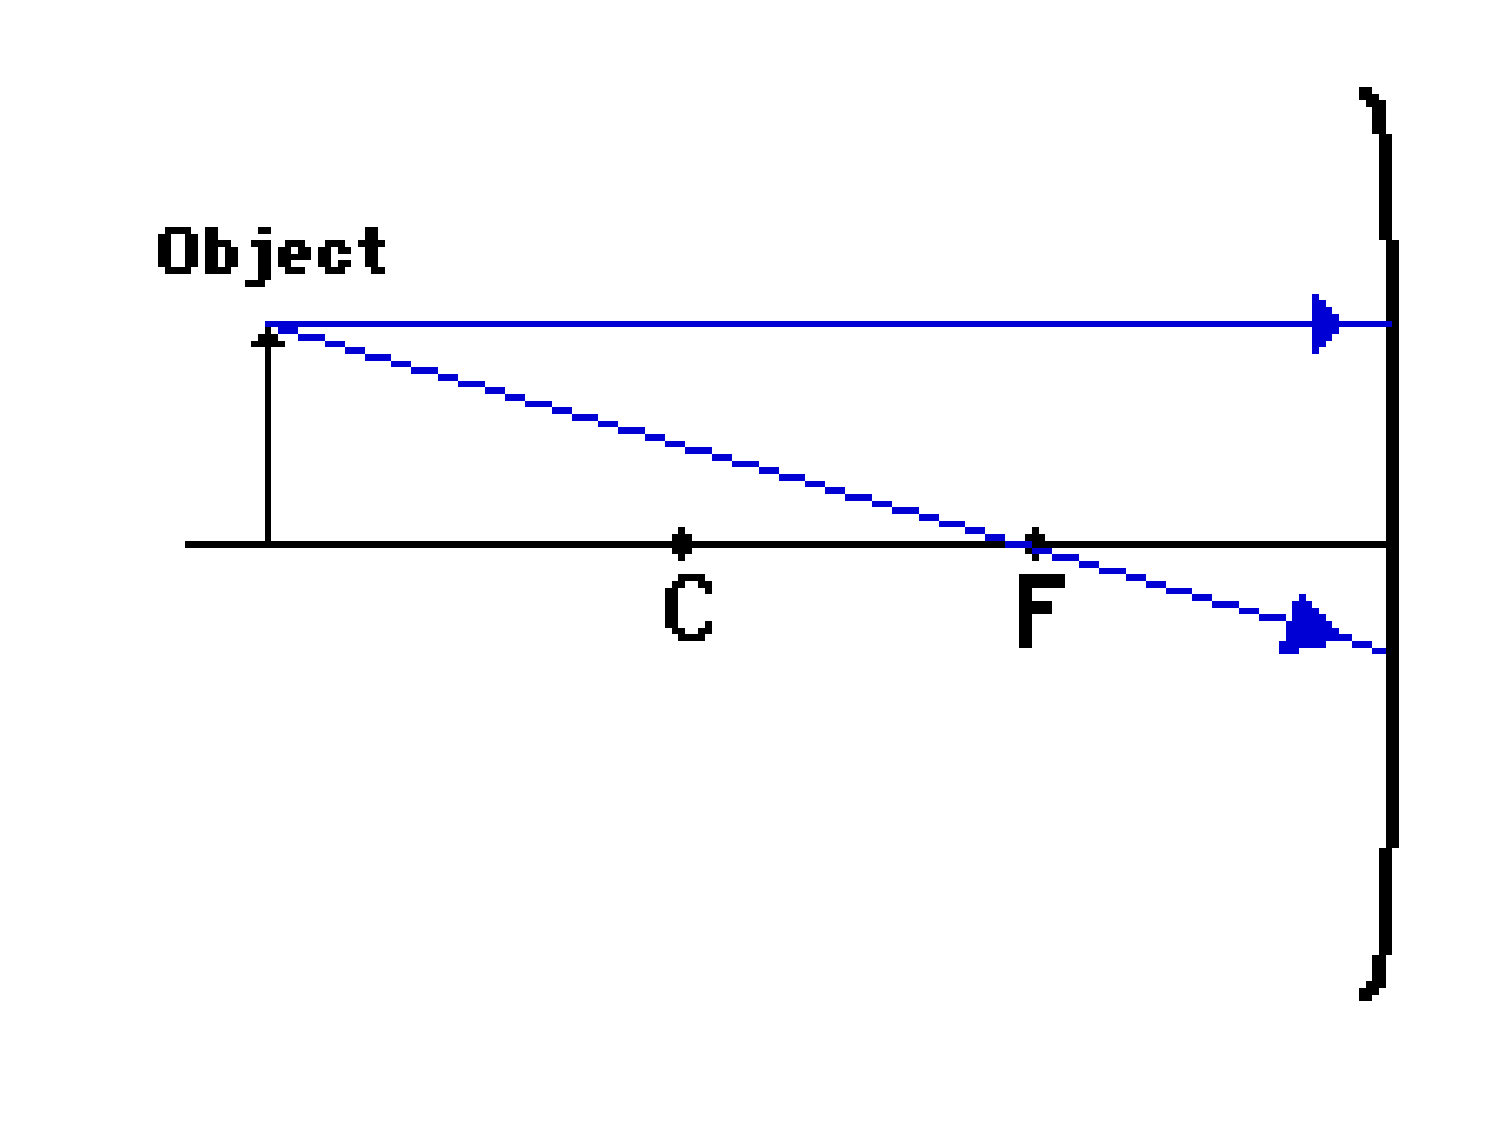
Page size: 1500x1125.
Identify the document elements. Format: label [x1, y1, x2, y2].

picture [85, 74, 1413, 1022]
